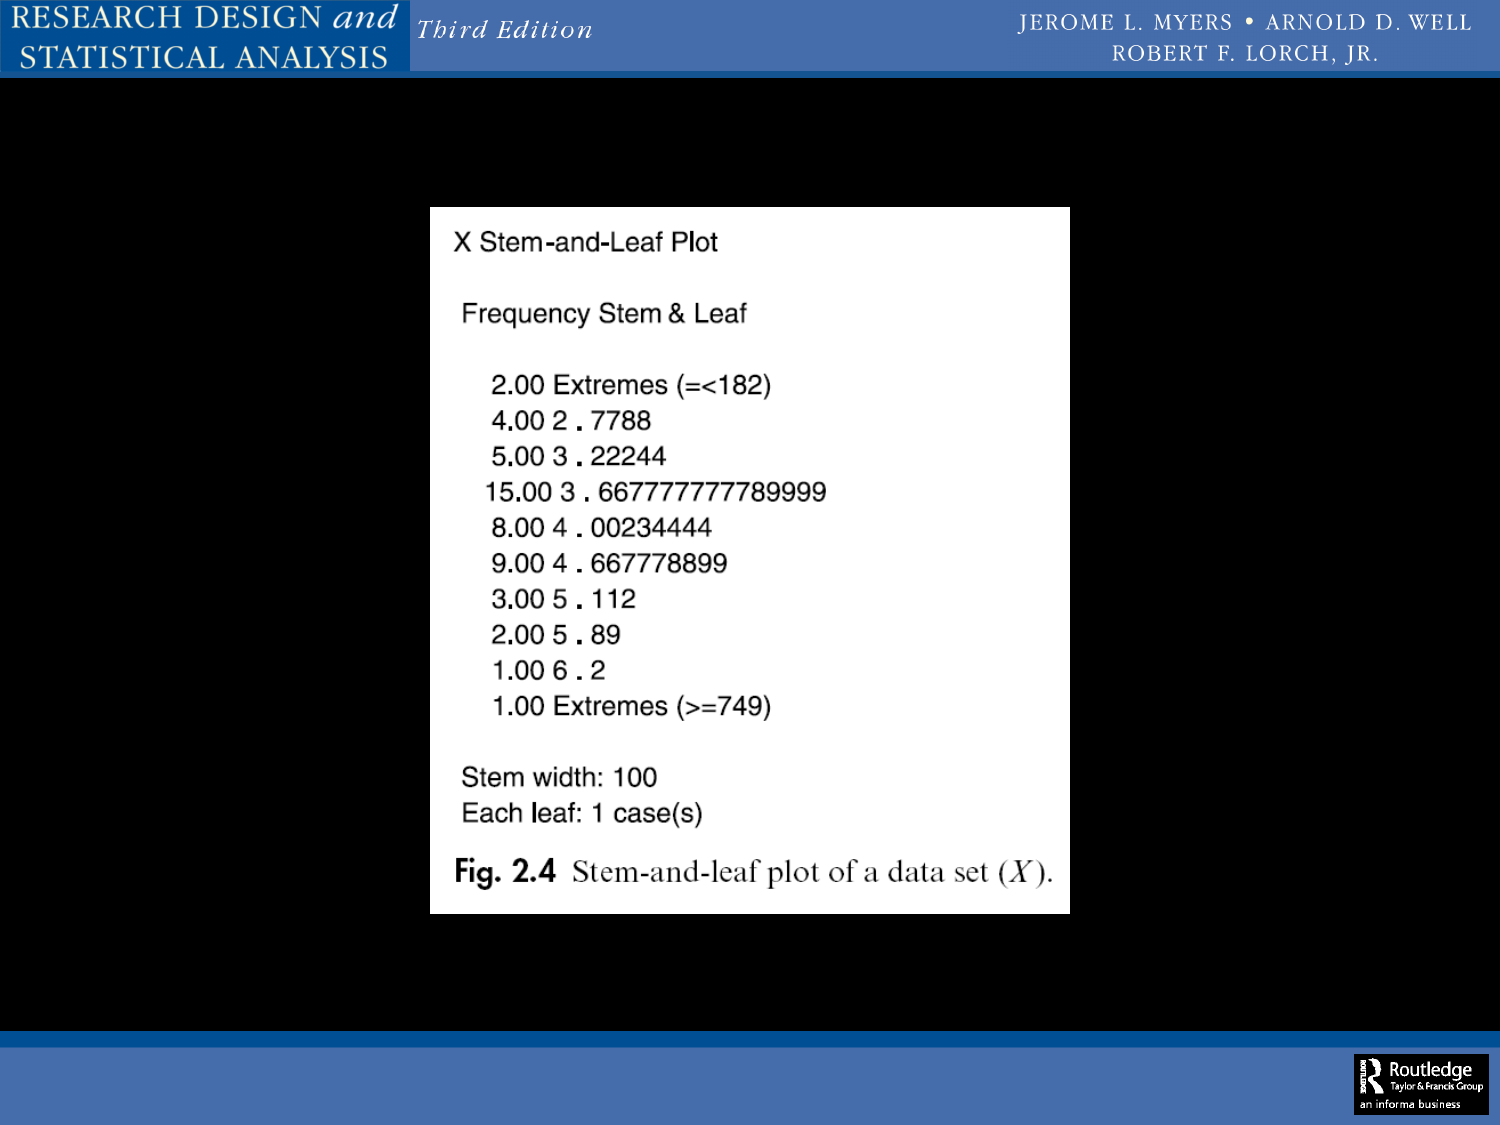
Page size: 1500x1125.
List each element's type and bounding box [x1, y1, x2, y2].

picture [0, 1031, 1500, 1125]
list [429, 207, 1071, 915]
picture [0, 0, 1500, 78]
